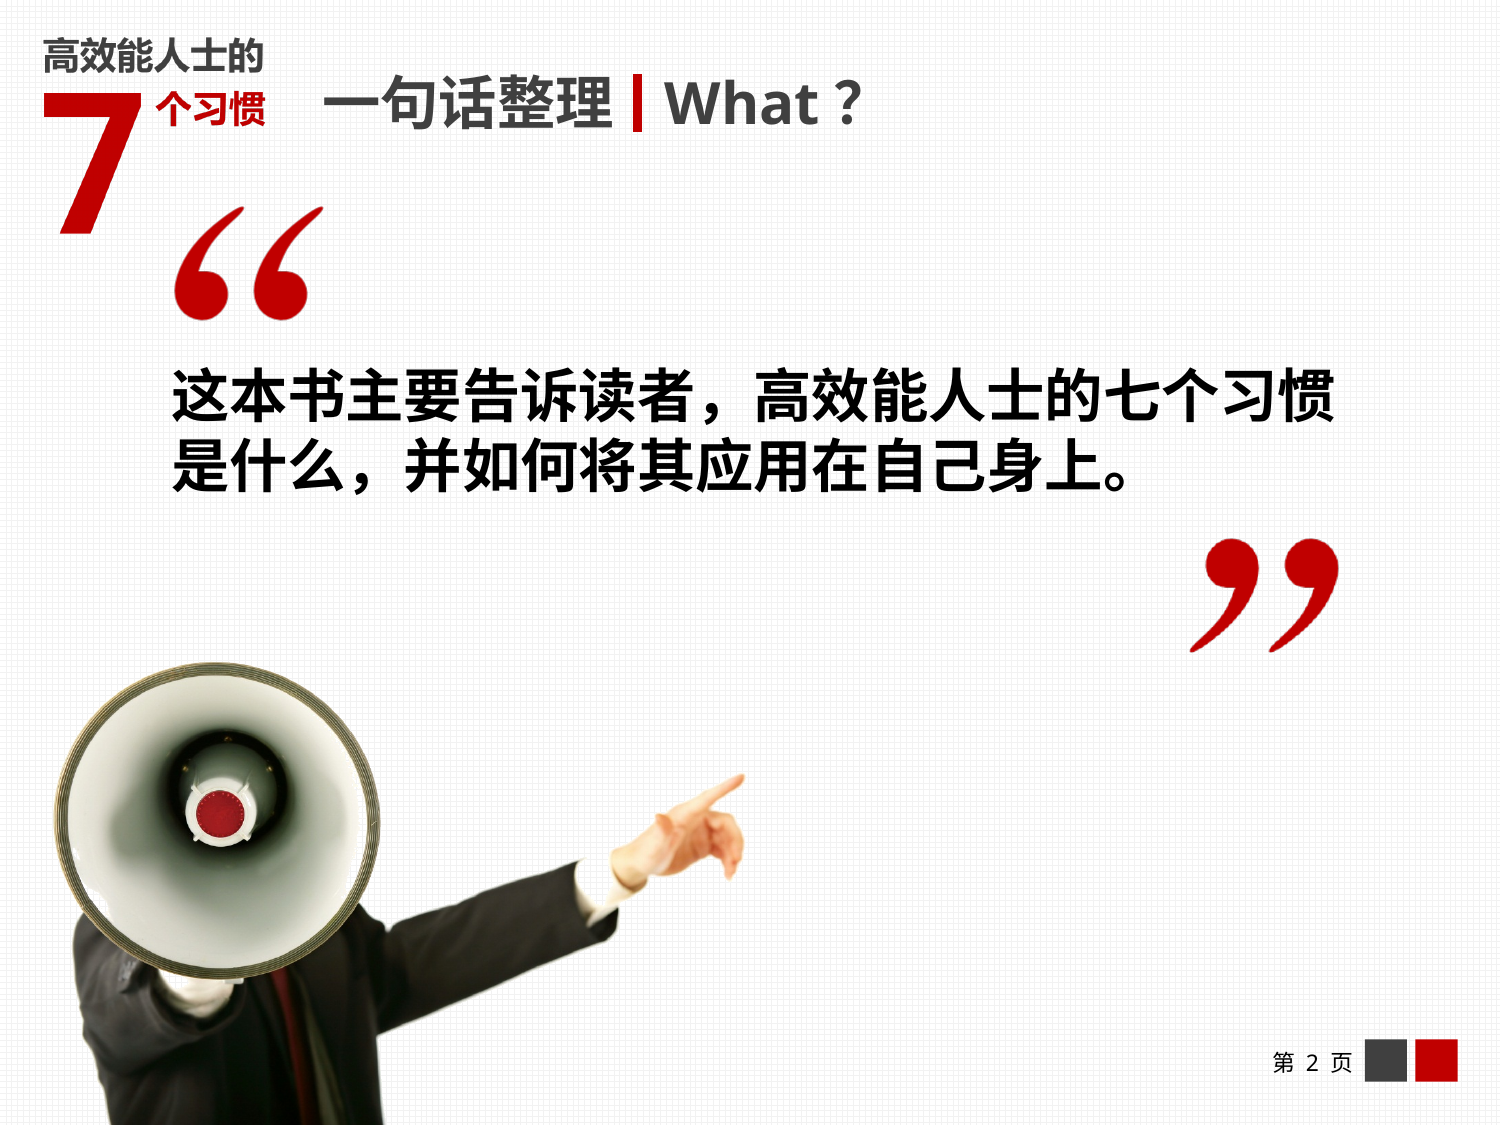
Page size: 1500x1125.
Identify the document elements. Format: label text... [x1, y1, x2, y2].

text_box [600, 58, 1073, 145]
picture [912, 74, 1500, 864]
text_box 这本书主要告诉读者，高效能人士的七个习惯是什么，并如何将其应用在自己身上。 [600, 352, 912, 507]
text_box [1364, 1038, 1408, 1083]
text_box 第 2 页 [1257, 1041, 1369, 1084]
picture [0, 0, 810, 1125]
text_box [1414, 1038, 1459, 1083]
